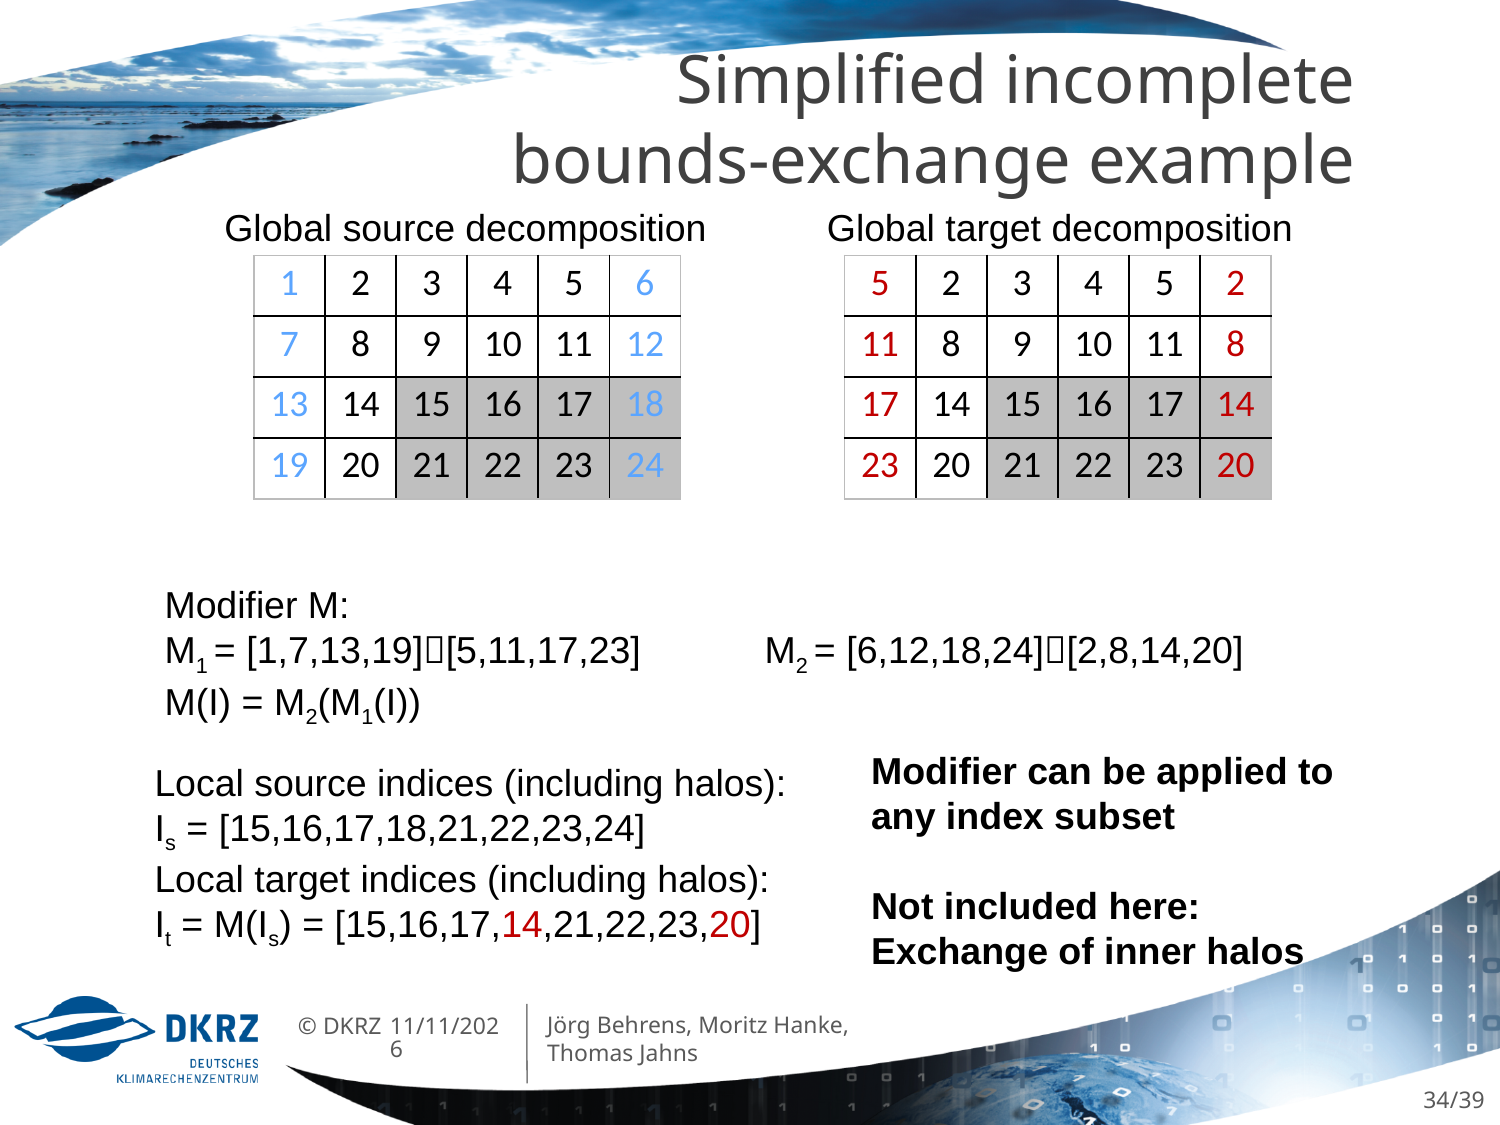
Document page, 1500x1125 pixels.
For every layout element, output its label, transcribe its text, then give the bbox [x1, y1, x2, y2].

table_cell 10 [468, 317, 537, 376]
title Simplified incomplete bounds-exchange example [480, 70, 1372, 165]
table_header 3 [397, 257, 466, 315]
table_cell 23 [845, 439, 915, 498]
text_box Local source indices (including halos): Is = [15,16,17,18,21,22,23,24] Local target indices (including halos): It = M(Is) = [15,16,17,14,21,22,23,20] [139, 751, 802, 959]
footer Jörg Behrens, Moritz Hanke, Thomas Jahns [532, 1003, 884, 1082]
table_cell 21 [397, 439, 466, 498]
text_box Global target decomposition [812, 196, 1308, 257]
table_cell 20 [917, 439, 986, 498]
table_header 2 [1201, 257, 1270, 315]
table_cell 11 [1130, 317, 1199, 376]
picture [14, 996, 258, 1083]
table_cell 14 [326, 378, 395, 437]
table_header 5 [539, 257, 609, 315]
table_cell 18 [610, 378, 680, 437]
table_cell 17 [539, 378, 609, 437]
table_cell 8 [917, 317, 986, 376]
table_cell 23 [1130, 439, 1199, 498]
table_cell 17 [1130, 378, 1199, 437]
table_cell 20 [326, 439, 395, 498]
table_header 3 [988, 257, 1057, 315]
table_cell 19 [255, 439, 324, 498]
table_header 2 [326, 257, 395, 315]
table_cell 15 [397, 378, 466, 437]
table_header 5 [1130, 257, 1199, 315]
table_cell 11 [845, 317, 915, 376]
table_cell 11 [539, 317, 609, 376]
table_cell 13 [255, 378, 324, 437]
table_cell 21 [988, 439, 1057, 498]
table_cell 16 [1059, 378, 1128, 437]
slide_number 34 [1333, 1078, 1465, 1125]
table_cell 14 [1201, 378, 1270, 437]
table_cell 22 [1059, 439, 1128, 498]
table_header 6 [610, 257, 680, 315]
table_header 4 [1059, 257, 1128, 315]
table_header 5 [845, 257, 915, 315]
table_cell 9 [397, 317, 466, 376]
table_cell 9 [988, 317, 1057, 376]
table_cell 10 [1059, 317, 1128, 376]
table_cell 8 [1201, 317, 1270, 376]
table_cell 17 [845, 378, 915, 437]
table_cell 23 [539, 439, 609, 498]
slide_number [375, 1004, 528, 1052]
text_box Global source decomposition [209, 196, 722, 257]
picture [285, 867, 1500, 1125]
table_cell 14 [917, 378, 986, 437]
table_cell 24 [610, 439, 680, 498]
table_cell 20 [1201, 439, 1270, 498]
table_header 4 [468, 257, 537, 315]
text_box Modifier M: M1 = [1,7,13,19][5,11,17,23] M2 = [6,12,18,24][2,8,14,20] M(I) = M2(M1(I)) [149, 574, 1259, 782]
table_cell 22 [468, 439, 537, 498]
table_cell 8 [326, 317, 395, 376]
text_box Modifier can be applied to any index subset Not included here: Exchange of inner halos [856, 739, 1353, 980]
table_cell 15 [988, 378, 1057, 437]
table_header 1 [255, 257, 324, 315]
table_cell 16 [468, 378, 537, 437]
picture [0, 0, 1288, 246]
table_cell 12 [610, 317, 680, 376]
table_header 2 [917, 257, 986, 315]
table_cell 7 [255, 317, 324, 376]
